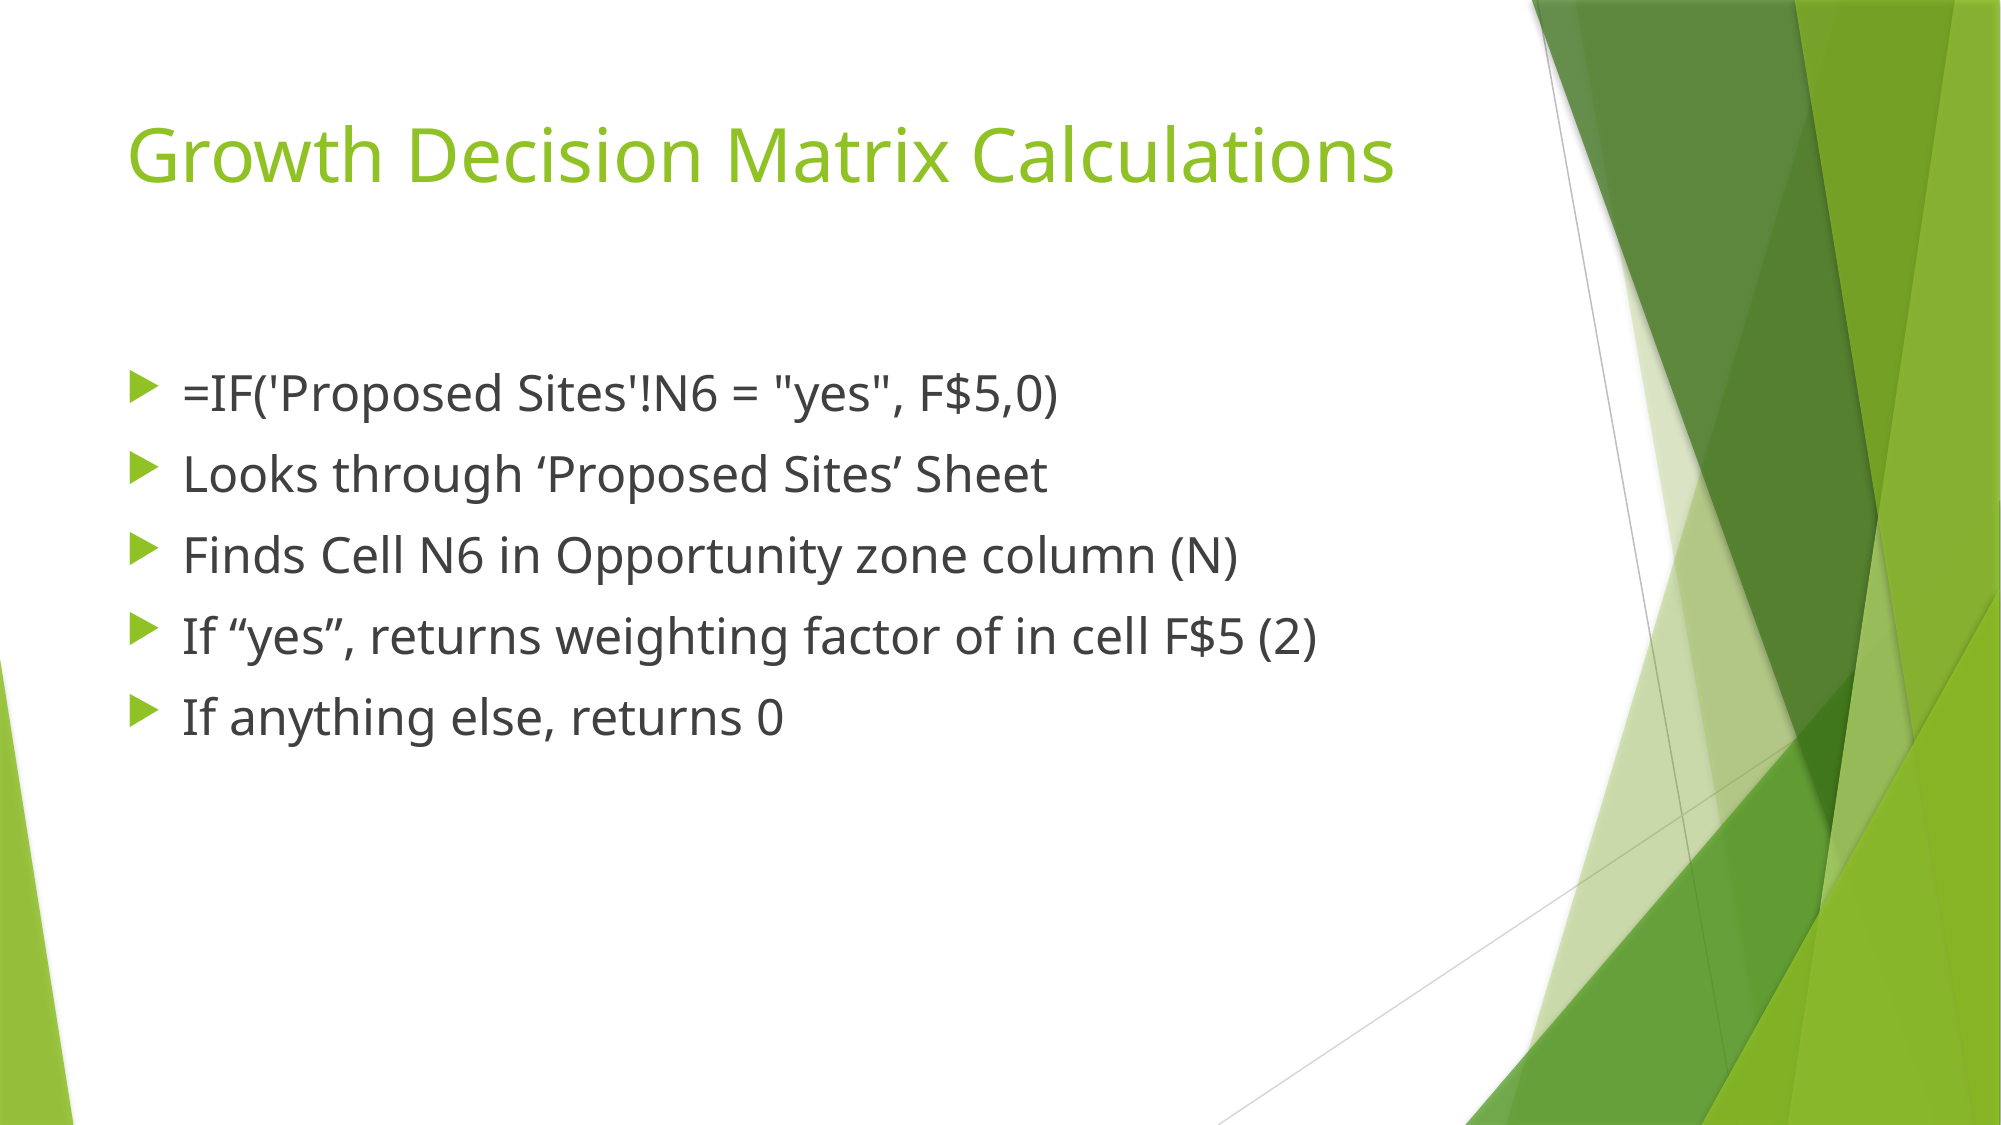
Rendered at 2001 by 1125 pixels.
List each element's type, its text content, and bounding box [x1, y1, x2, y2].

title Growth Decision Matrix Calculations [111, 99, 1522, 317]
list =IF('Proposed Sites'!N6 = "yes", F$5,0) Looks through ‘Proposed Sites’ Sheet Finds Cell N6 in Opportunity zone column (N) If “yes”, returns weighting factor of in cell F$5 (2) If anything else, returns 0 [111, 354, 1522, 992]
